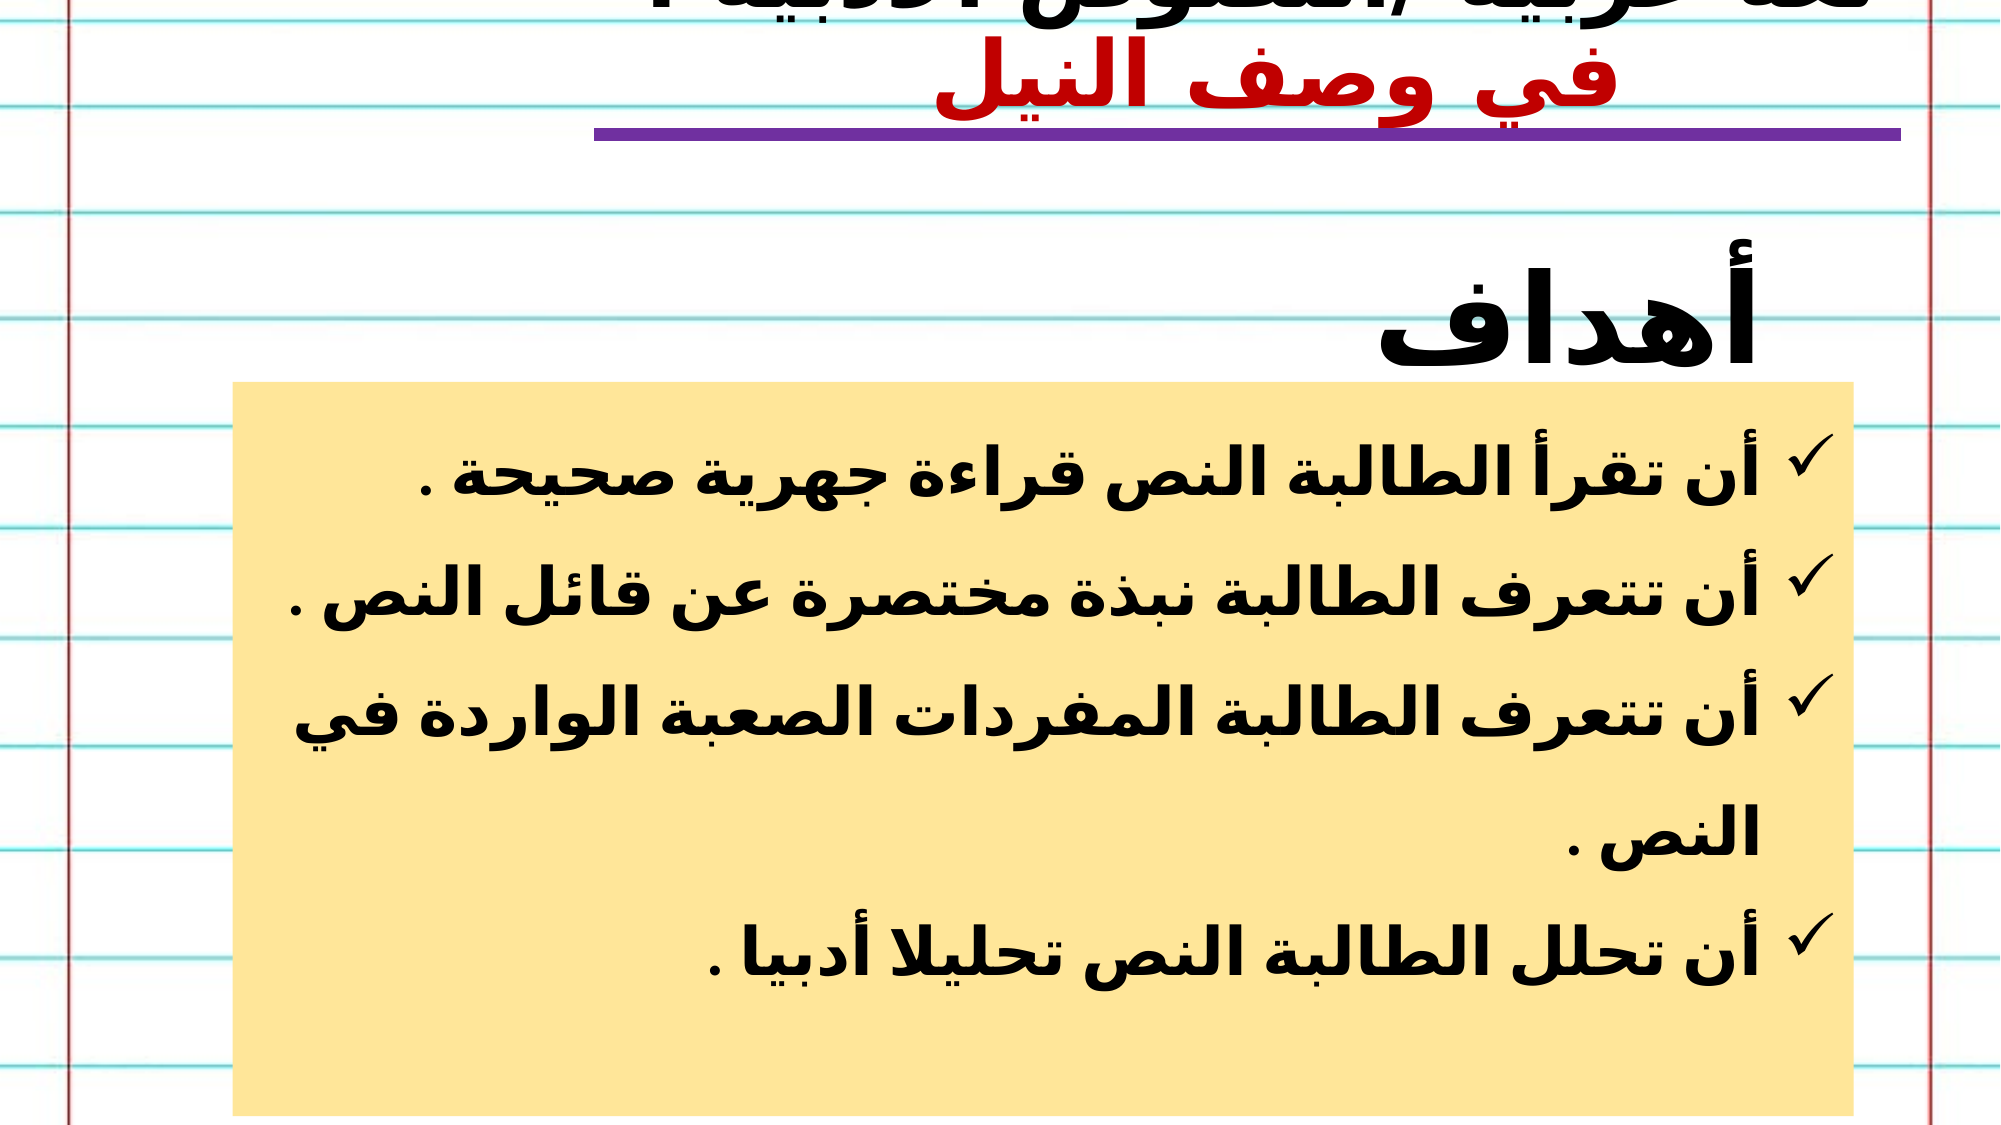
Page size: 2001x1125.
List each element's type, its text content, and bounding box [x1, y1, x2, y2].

text_box أهداف الدرس: [1111, 156, 1778, 381]
picture [1039, 0, 1066, 11]
picture [0, 0, 2001, 1125]
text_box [594, 11, 1902, 135]
text_box أن تقرأ الطالبة النص قراءة جهرية صحيحة . أن تتعرف الطالبة نبذة مختصرة عن قائل النص . أن تتعرف الطالبة المفردات الصعبة الواردة في النص . أن تحلل الطالبة النص تحليلا أدبيا . [232, 381, 1854, 1117]
picture [1079, 0, 1172, 11]
picture [1402, 0, 1614, 11]
picture [1189, 0, 1396, 11]
